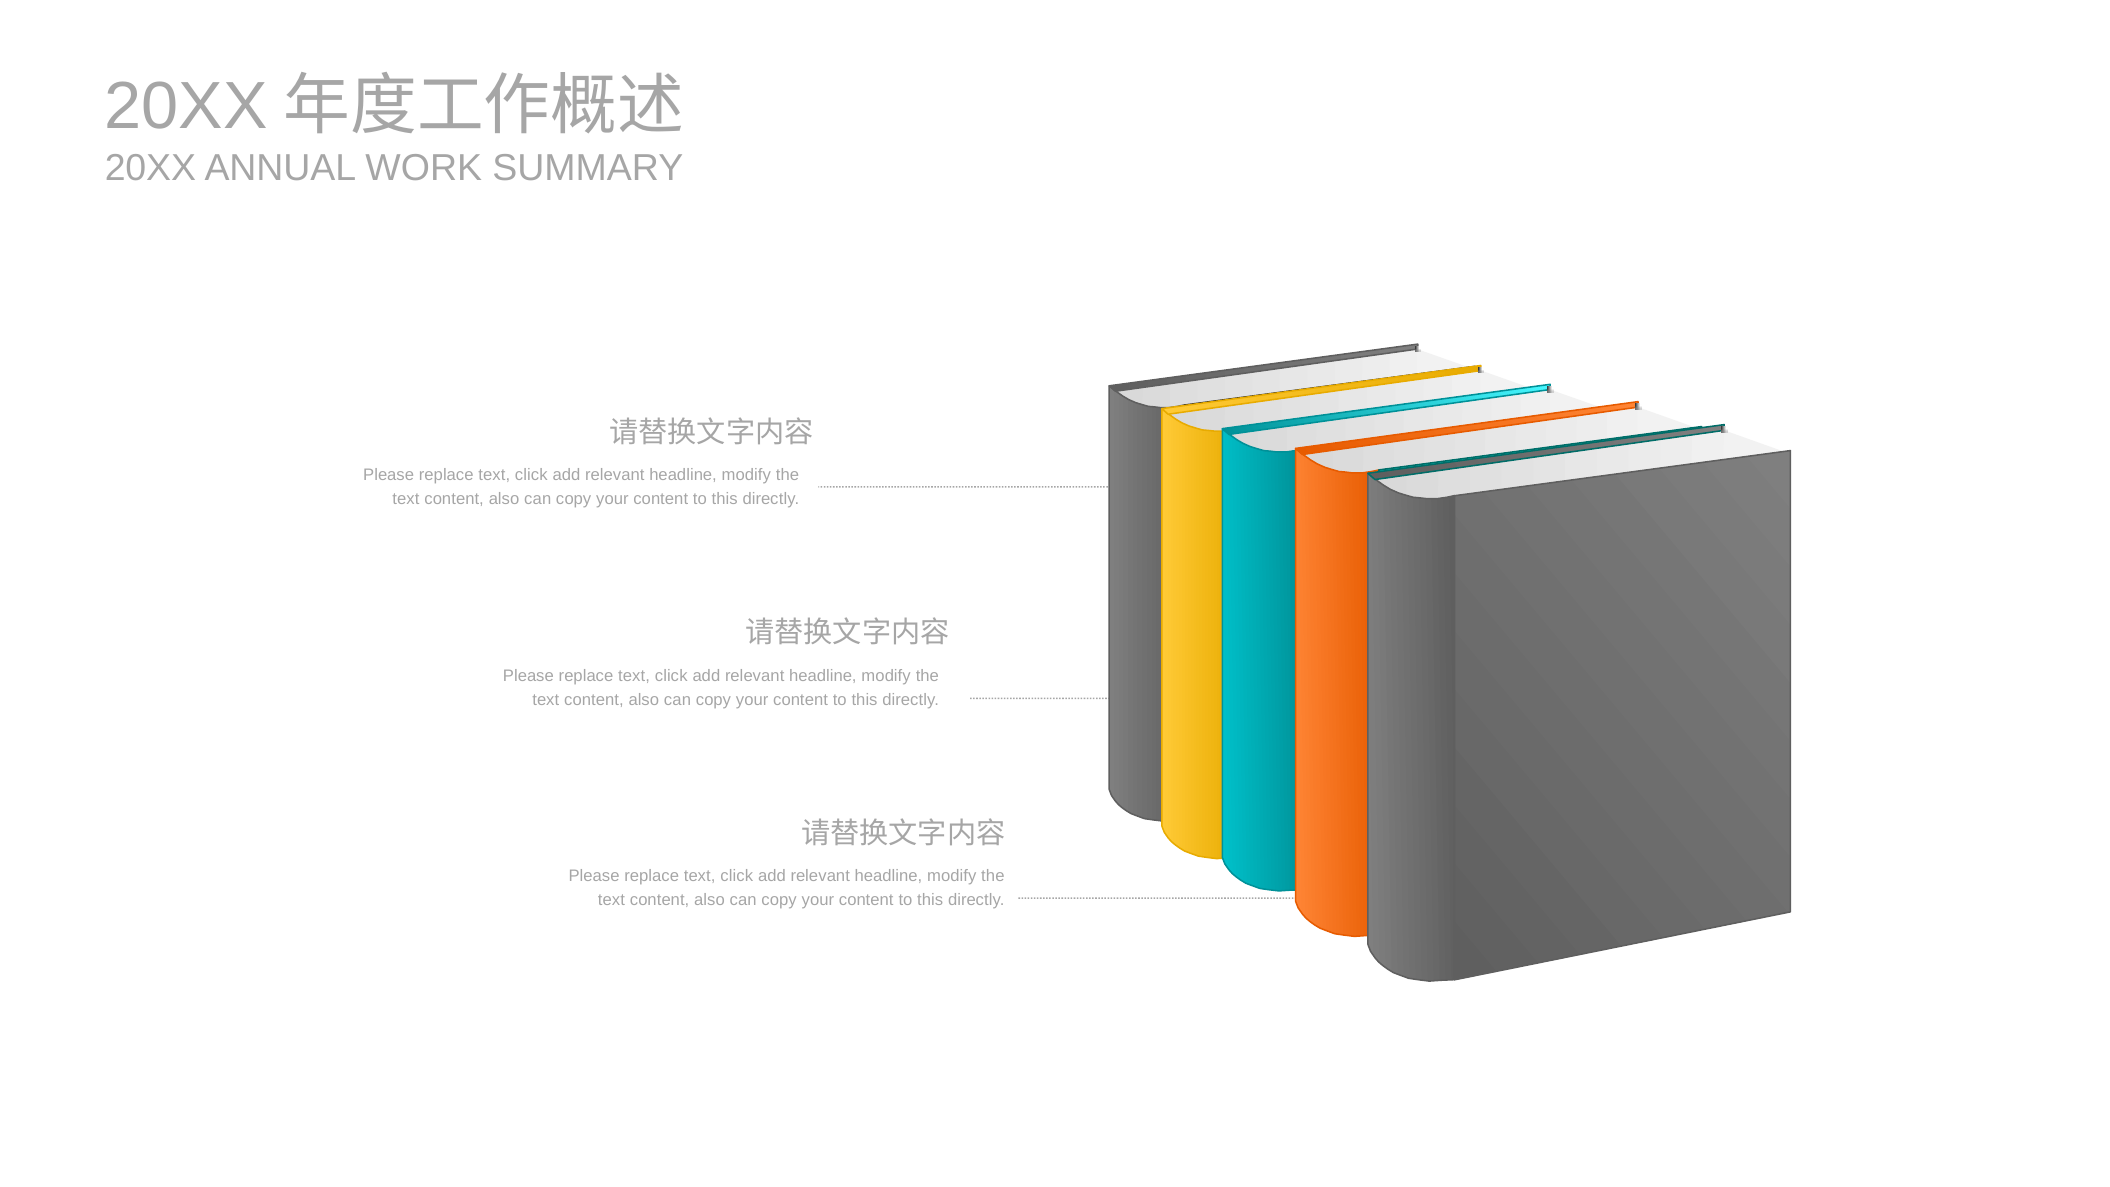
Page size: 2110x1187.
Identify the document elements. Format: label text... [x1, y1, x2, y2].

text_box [479, 606, 950, 707]
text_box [545, 807, 1006, 908]
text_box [339, 406, 814, 507]
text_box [1109, 344, 1791, 982]
text_box 20XX年度工作概述 [104, 61, 692, 142]
text_box 20XX ANNUAL WORK SUMMARY [104, 142, 692, 188]
